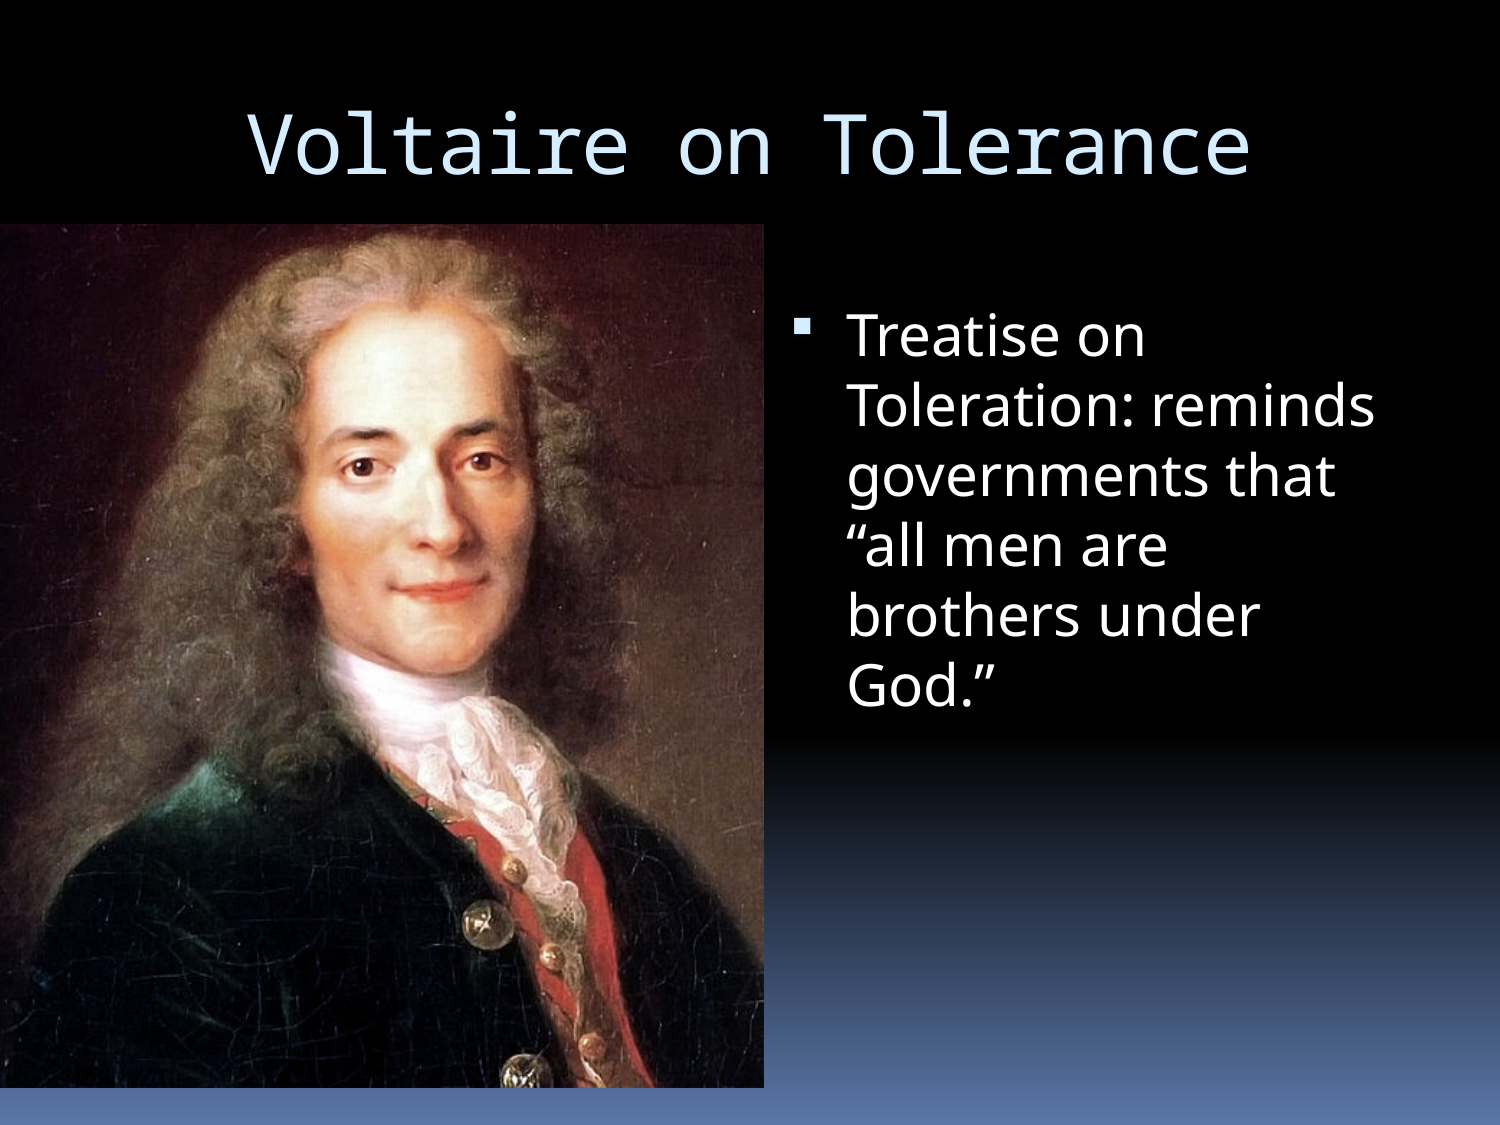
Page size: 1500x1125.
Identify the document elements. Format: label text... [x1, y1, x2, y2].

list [0, 224, 764, 1088]
list Treatise on Toleration: reminds governments that “all men are brothers under God.” [773, 290, 1427, 1033]
title Voltaire on Tolerance [75, 83, 1425, 234]
